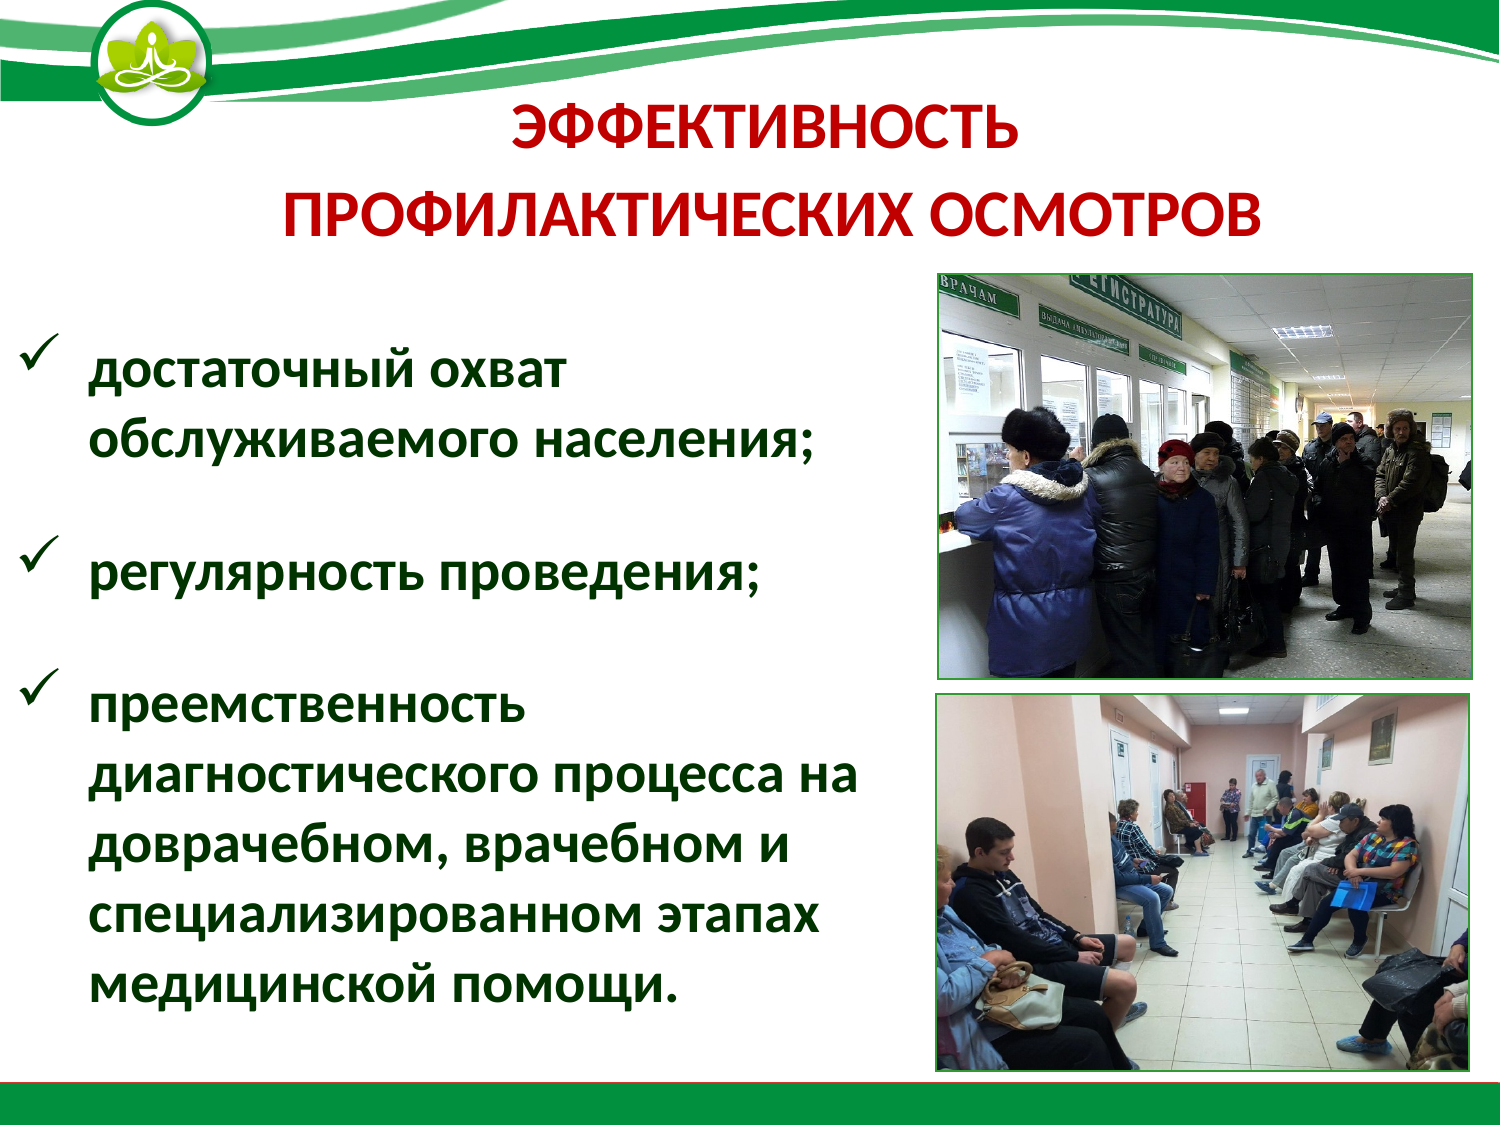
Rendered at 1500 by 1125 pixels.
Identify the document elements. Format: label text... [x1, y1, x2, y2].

text_box достаточный охват обслуживаемого населения; регулярность проведения; преемственность диагностического процесса на доврачебном, врачебном и специализированном этапах медицинской помощи. [0, 322, 928, 1071]
picture [0, 1081, 1500, 1125]
picture [939, 274, 1471, 679]
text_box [0, 0, 1500, 129]
text_box ЭФФЕКТИВНОСТЬ ПРОФИЛАКТИЧЕСКИХ ОСМОТРОВ [88, 138, 1459, 257]
picture [936, 694, 1469, 1071]
